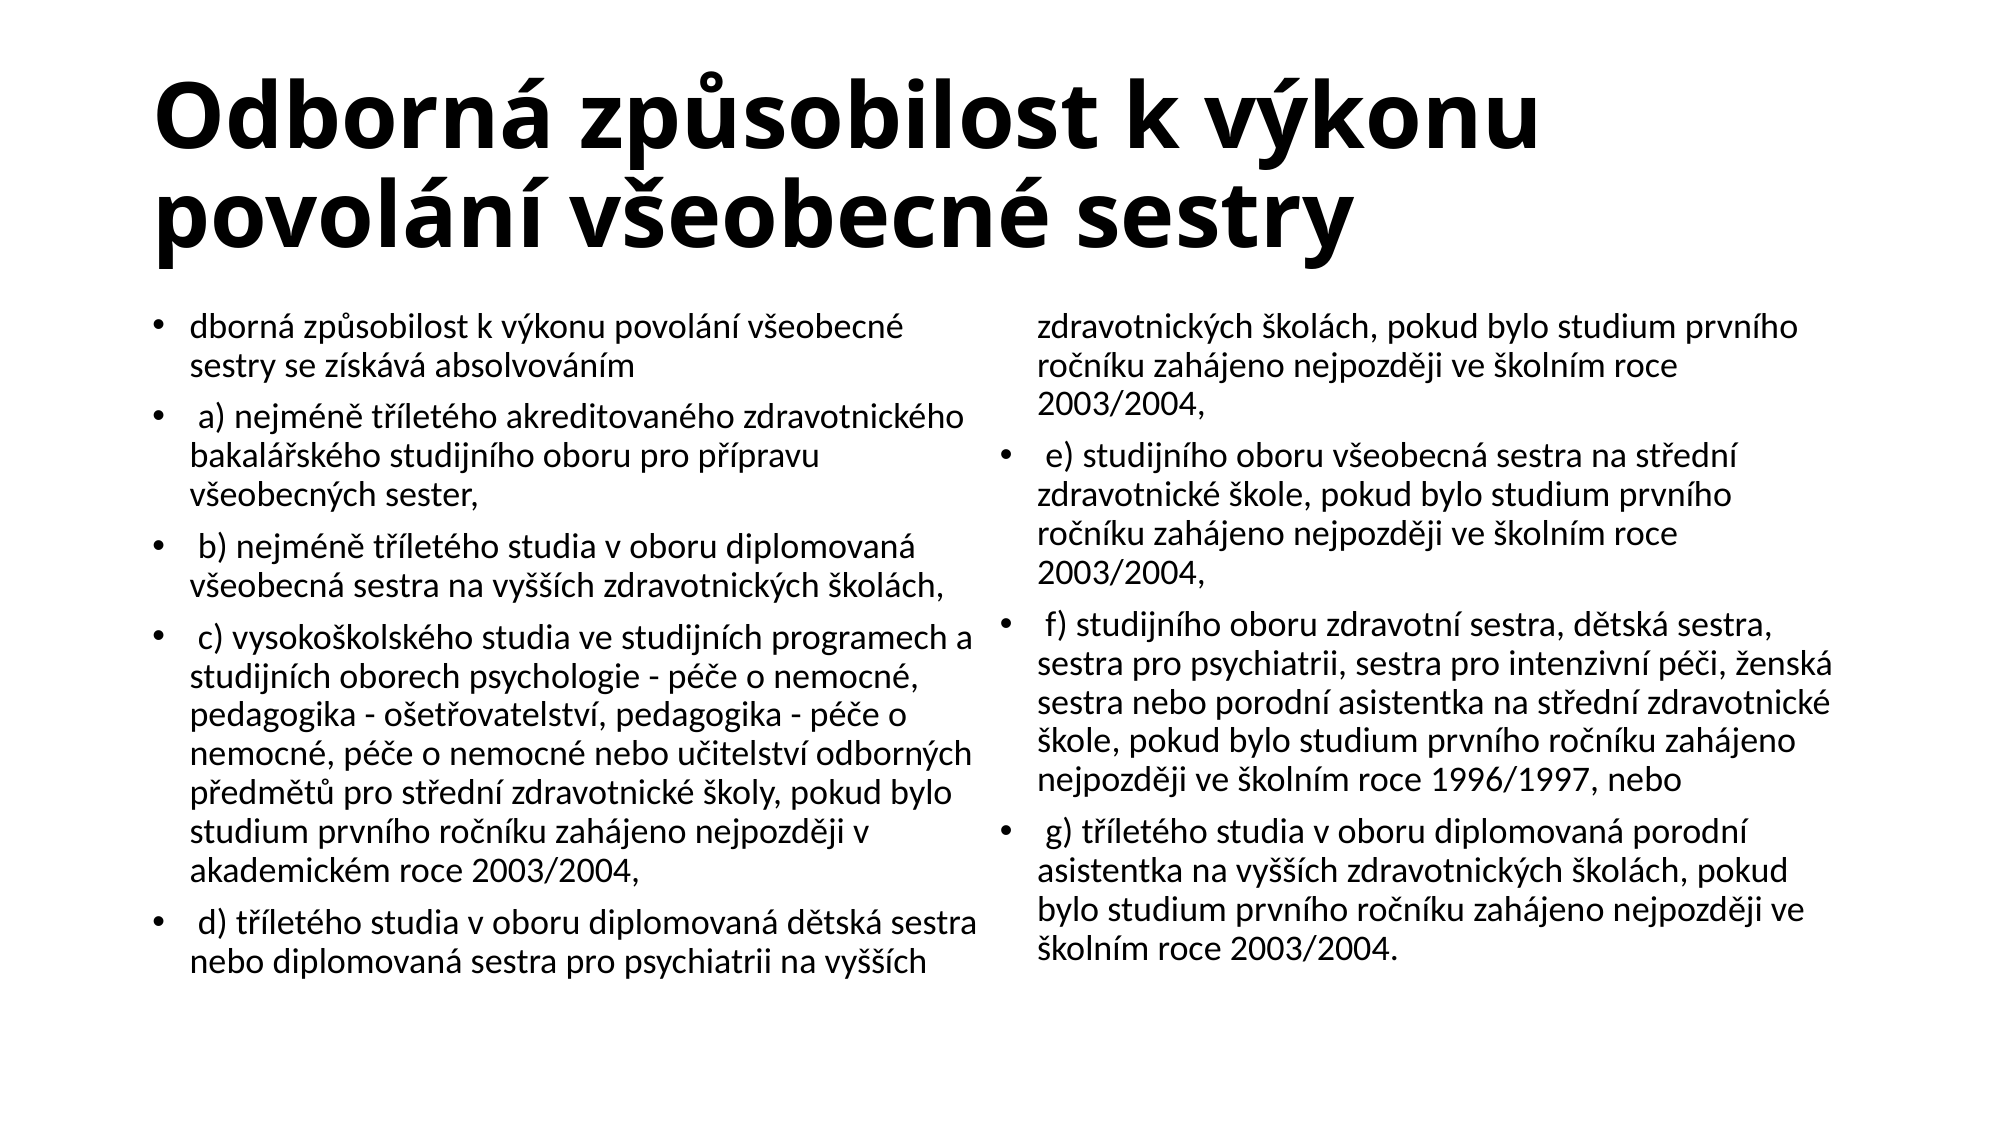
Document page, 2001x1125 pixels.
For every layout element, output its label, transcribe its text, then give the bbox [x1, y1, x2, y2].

title Odborná způsobilost k výkonu povolání všeobecné sestry [137, 59, 1863, 278]
list dborná způsobilost k výkonu povolání všeobecné sestry se získává absolvováním a) nejméně tříletého akreditovaného zdravotnického bakalářského studijního oboru pro přípravu všeobecných sester, b) nejméně tříletého studia v oboru diplomovaná všeobecná sestra na vyšších zdravotnických školách, c) vysokoškolského studia ve studijních programech a studijních oborech psychologie - péče o nemocné, pedagogika - ošetřovatelství, pedagogika - péče o nemocné, péče o nemocné nebo učitelství odborných předmětů pro střední zdravotnické školy, pokud bylo studium prvního ročníku zahájeno nejpozději v akademickém roce 2003/2004, d) tříletého studia v oboru diplomovaná dětská sestra nebo diplomovaná sestra pro psychiatrii na vyšších zdravotnických školách, pokud bylo studium prvního ročníku zahájeno nejpozději ve školním roce 2003/2004, e) studijního oboru všeobecná sestra na střední zdravotnické škole, pokud bylo studium prvního ročníku zahájeno nejpozději ve školním roce 2003/2004, f) studijního oboru zdravotní sestra, dětská sestra, sestra pro psychiatrii, sestra pro intenzivní péči, ženská sestra nebo porodní asistentka na střední zdravotnické škole, pokud bylo studium prvního ročníku zahájeno nejpozději ve školním roce 1996/1997, nebo g) tříletého studia v oboru diplomovaná porodní asistentka na vyšších zdravotnických školách, pokud bylo studium prvního ročníku zahájeno nejpozději ve školním roce 2003/2004. [137, 299, 1863, 1014]
